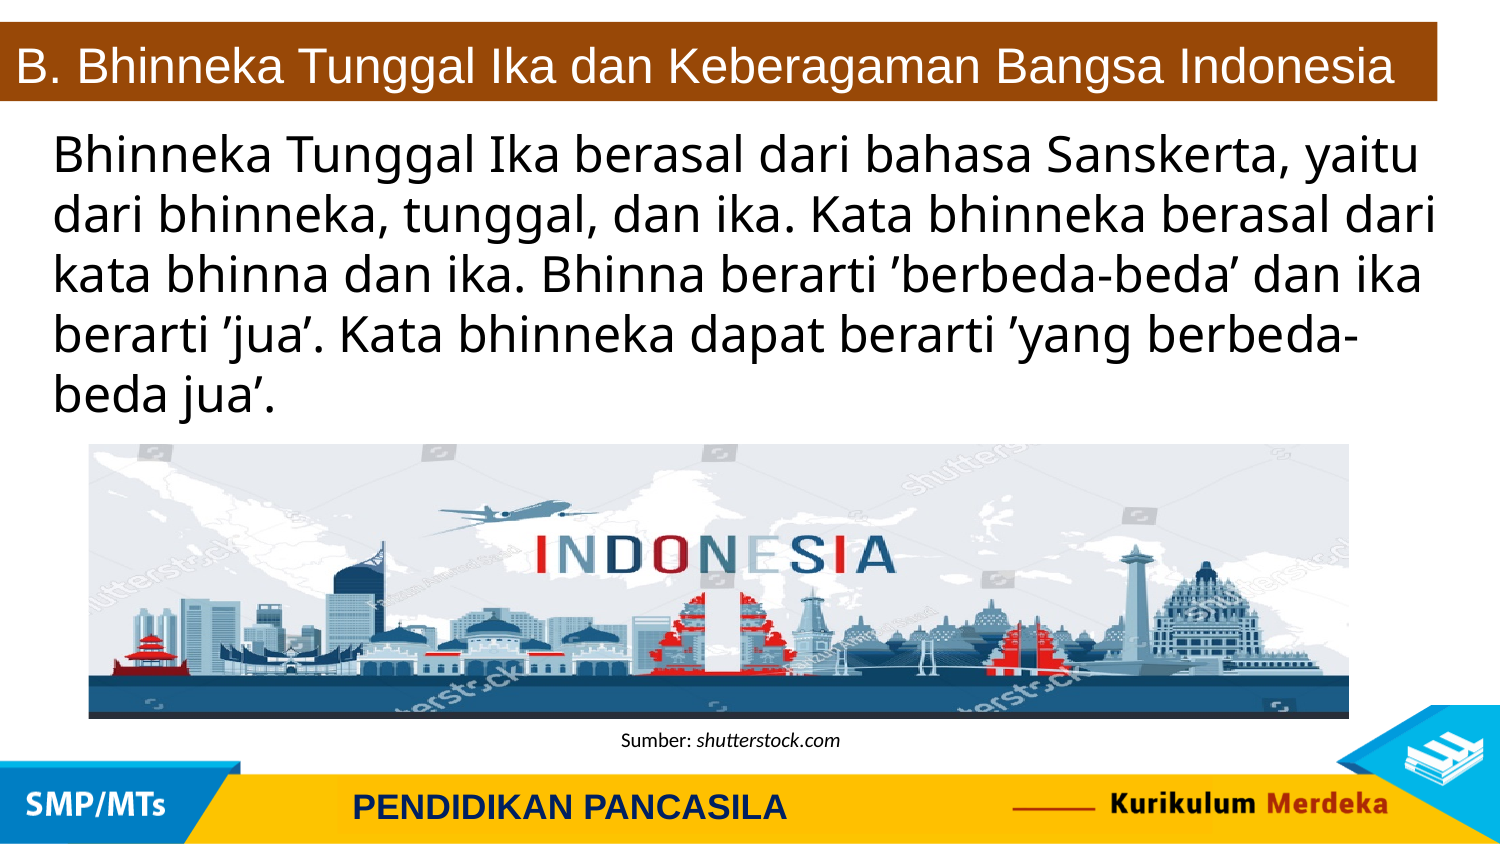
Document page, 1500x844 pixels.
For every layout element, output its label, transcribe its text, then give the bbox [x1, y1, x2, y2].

text_box Bhinneka Tunggal Ika berasal dari bahasa Sanskerta, yaitu dari bhinneka, tunggal, dan ika. Kata bhinneka berasal dari kata bhinna dan ika. Bhinna berarti ’berbeda-beda’ dan ika berarti ’jua’. Kata bhinneka dapat berarti ’yang berbeda-beda jua’. [37, 115, 1475, 431]
text_box B. Bhinneka Tunggal Ika dan Keberagaman Bangsa Indonesia [0, 20, 1439, 103]
picture [88, 444, 1350, 720]
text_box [0, 705, 1500, 844]
